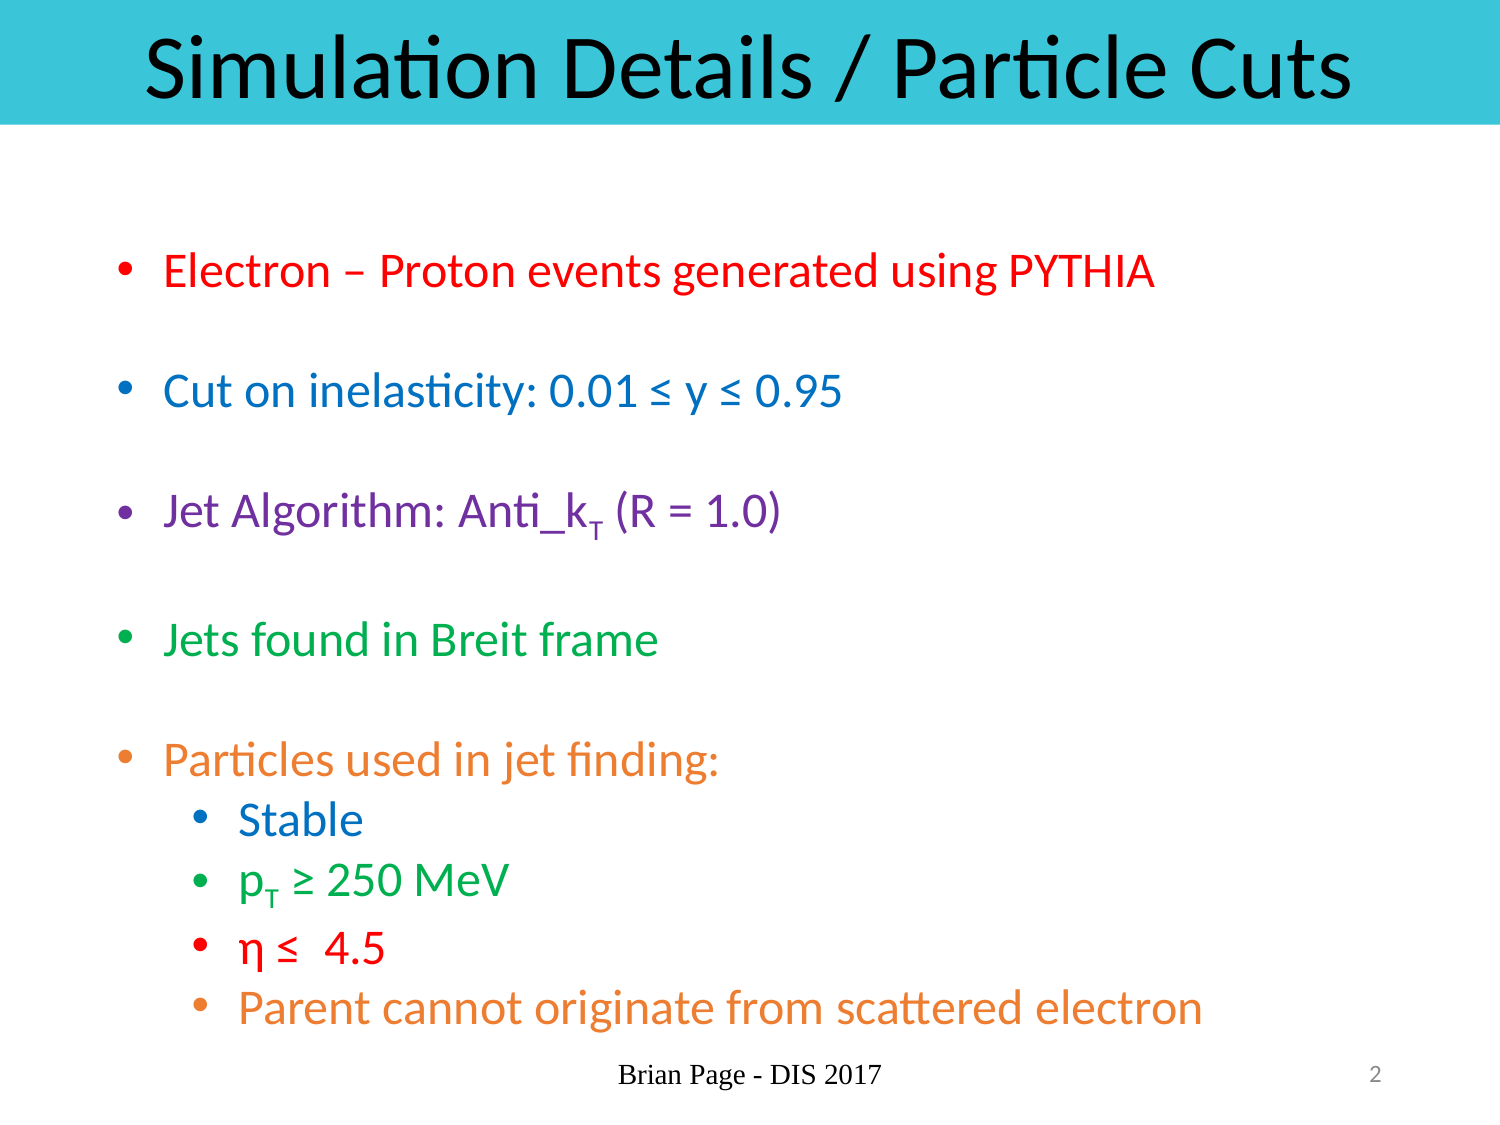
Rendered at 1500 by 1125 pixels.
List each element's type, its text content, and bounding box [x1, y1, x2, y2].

text_box Electron – Proton events generated using PYTHIA Cut on inelasticity: 0.01 ≤ y ≤ 0.95 Jet Algorithm: Anti_kT (R = 1.0) Jets found in Breit frame Particles used in jet finding: Stable pT ≥ 250 MeV η ≤ 4.5 Parent cannot originate from scattered electron [101, 230, 1500, 1042]
text_box Simulation Details / Particle Cuts [0, 0, 1500, 125]
slide_number 2 [1059, 1042, 1397, 1103]
footer Brian Page - DIS 2017 [496, 1042, 1004, 1103]
